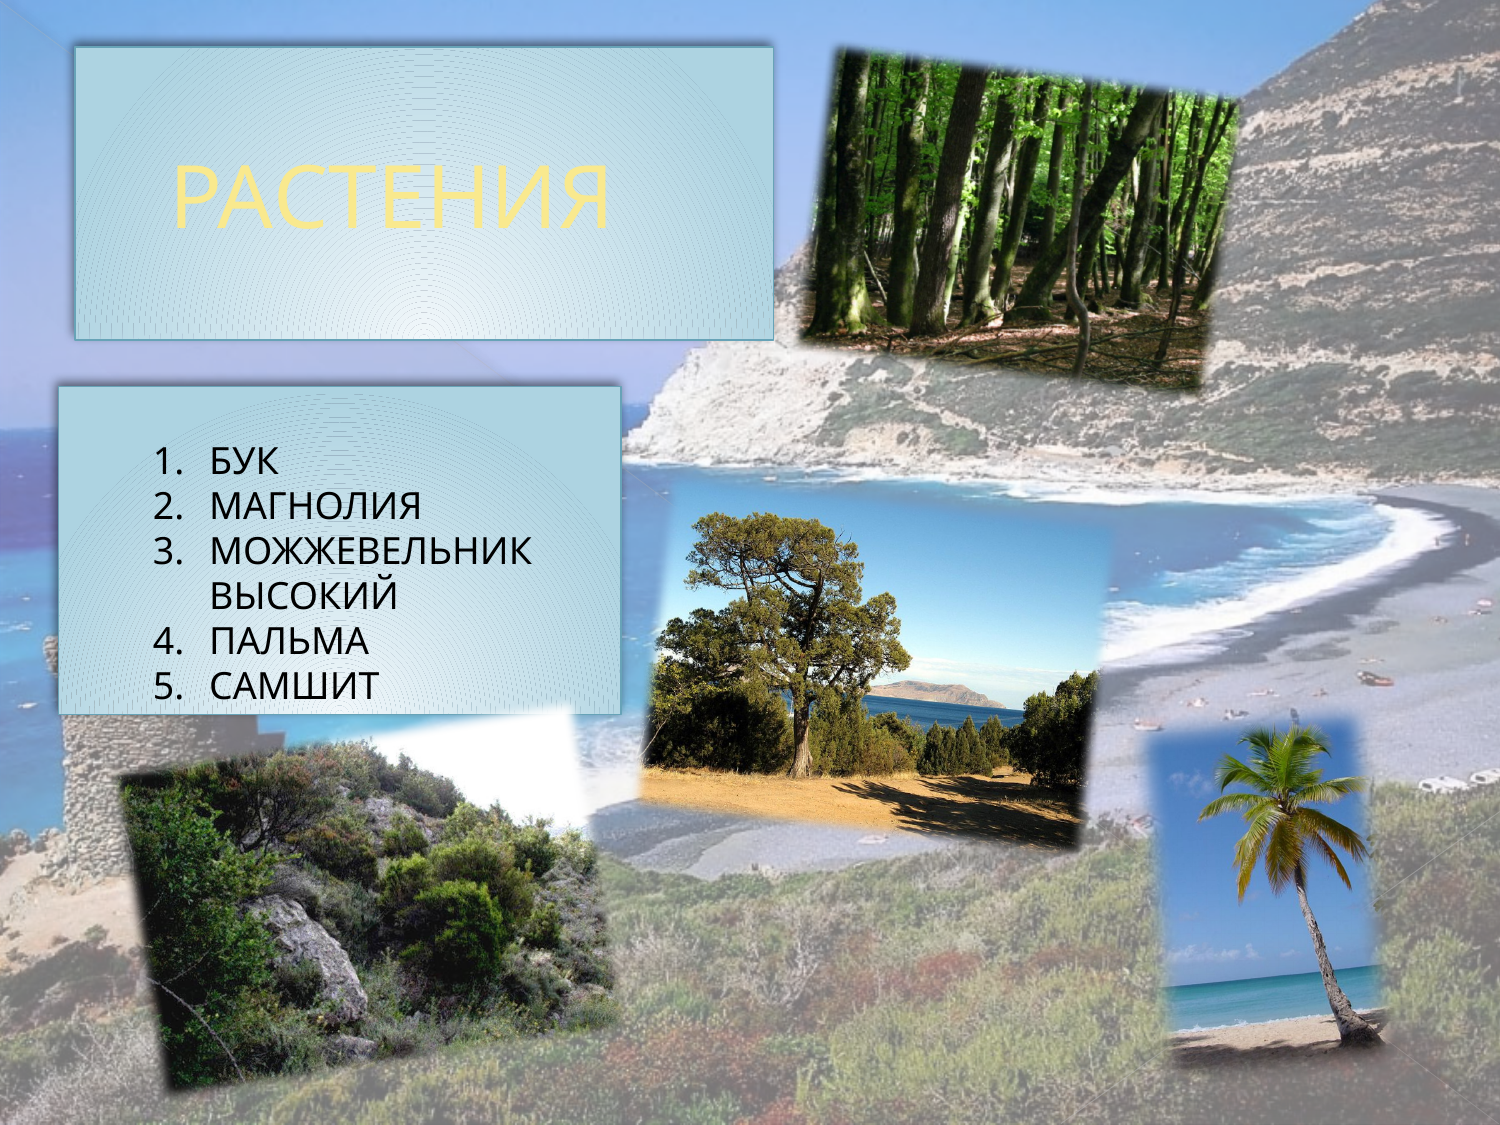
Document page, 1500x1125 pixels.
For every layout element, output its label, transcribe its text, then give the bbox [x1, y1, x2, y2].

text_box БУК МАГНОЛИЯ МОЖЖЕВЕЛЬНИК ВЫСОКИЙ ПАЛЬМА САМШИТ [58, 386, 622, 715]
picture [644, 53, 1469, 846]
title РАСТЕНИЯ [74, 46, 774, 341]
picture [123, 712, 616, 1090]
picture [1136, 702, 1393, 1085]
